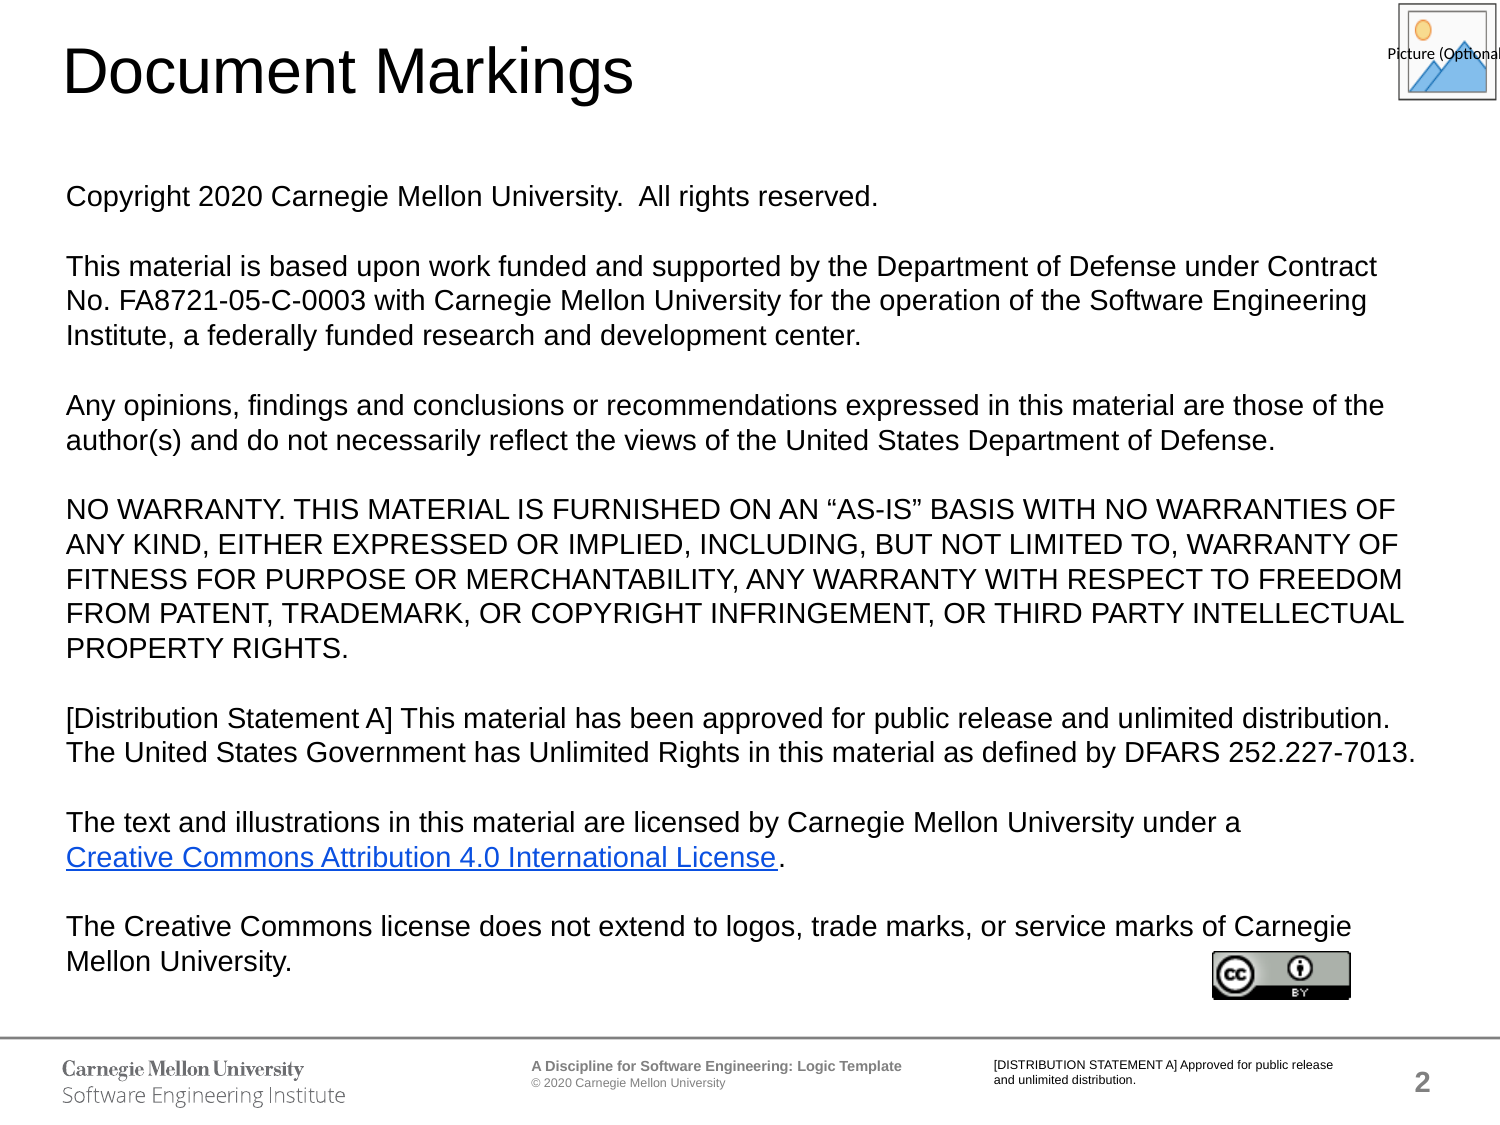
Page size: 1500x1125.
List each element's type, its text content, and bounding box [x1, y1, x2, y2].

text_box [0, 0, 1394, 91]
picture [1212, 951, 1351, 1000]
picture [1394, 0, 1500, 105]
list Copyright 2020 Carnegie Mellon University. All rights reserved. This material is based upon work funded and supported by the Department of Defense under Contract No. FA8721-05-C-0003 with Carnegie Mellon University for the operation of the Software Engineering Institute, a federally funded research and development center. Any opinions, findings and conclusions or recommendations expressed in this material are those of the author(s) and do not necessarily reflect the views of the United States Department of Defense. NO WARRANTY. THIS MATERIAL IS FURNISHED ON AN “AS-IS” BASIS WITH NO WARRANTIES OF ANY KIND, EITHER EXPRESSED OR IMPLIED, INCLUDING, BUT NOT LIMITED TO, WARRANTY OF FITNESS FOR PURPOSE OR MERCHANTABILITY, ANY WARRANTY WITH RESPECT TO FREEDOM FROM PATENT, TRADEMARK, OR COPYRIGHT INFRINGEMENT, OR THIRD PARTY INTELLECTUAL PROPERTY RIGHTS. [Distribution Statement A] This material has been approved for public release and unlimited distribution. The United States Government has Unlimited Rights in this material as defined by DFARS 252.227-7013. The text and illustrations in this material are licensed by Carnegie Mellon University under a Creative Commons Attribution 4.0 International License. The Creative Commons license does not extend to logos, trade marks, or service marks of Carnegie Mellon University. [65, 177, 1431, 1000]
title Document Markings [62, 91, 1338, 182]
